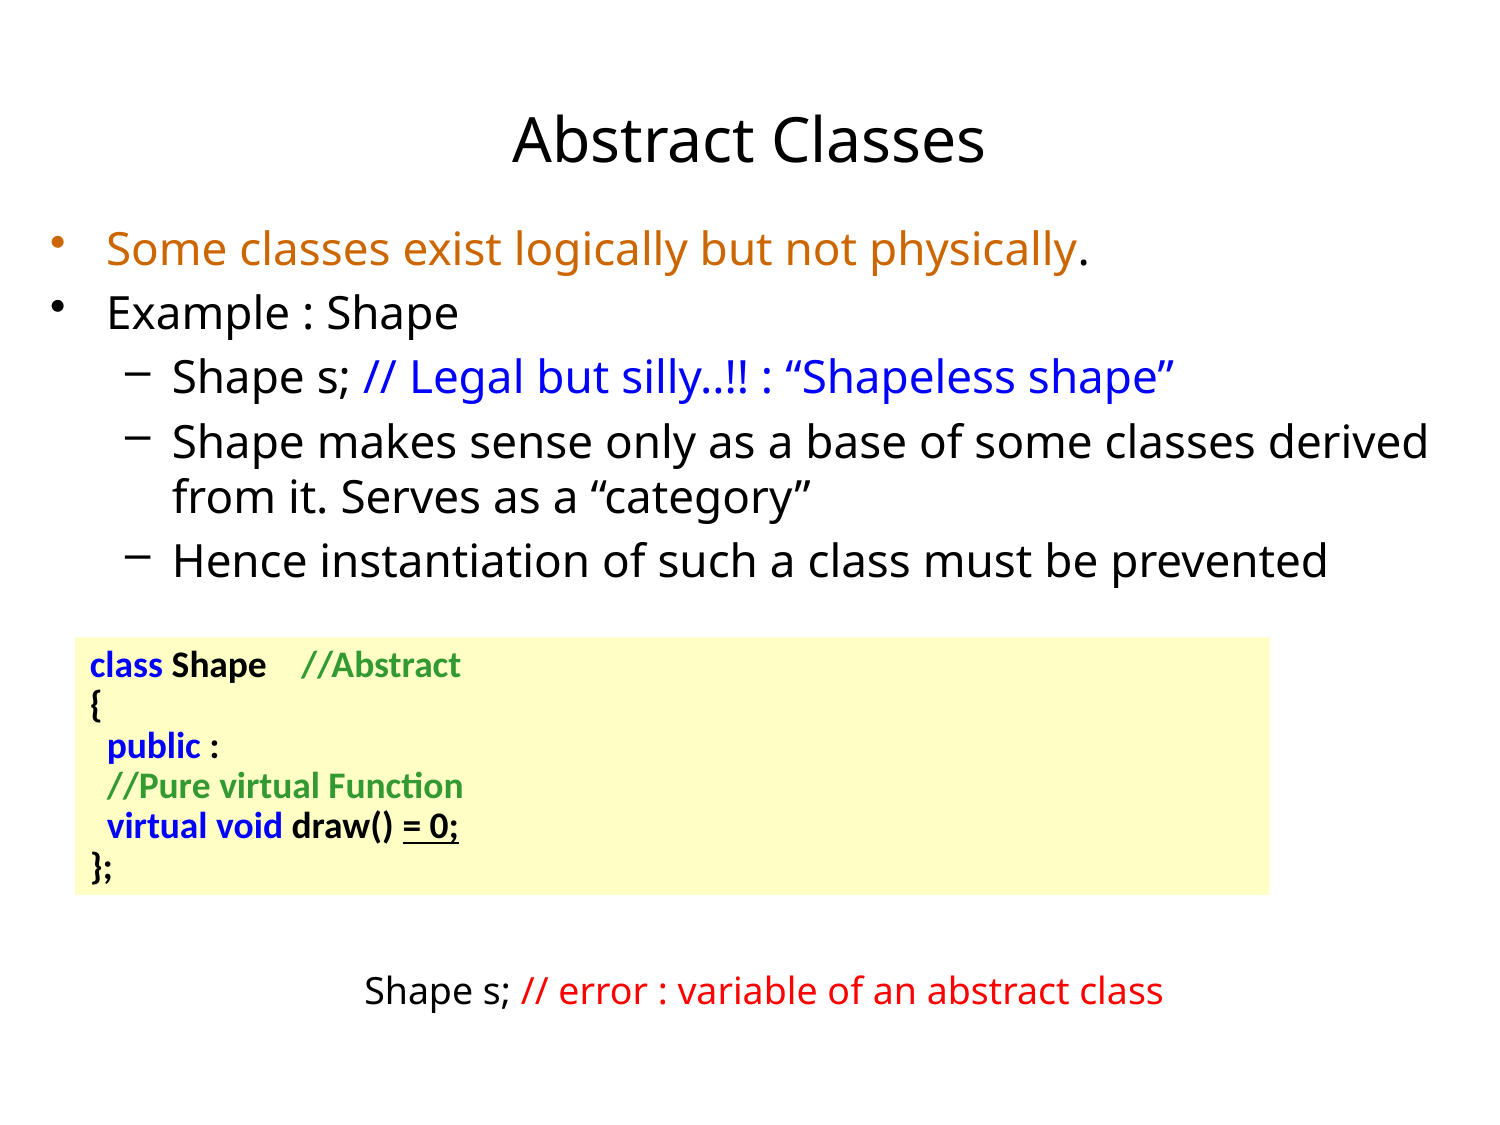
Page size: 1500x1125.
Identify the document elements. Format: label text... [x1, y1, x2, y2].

text_box class Shape //Abstract { public : //Pure virtual Function virtual void draw() = 0; }; [75, 637, 1270, 895]
text_box Some classes exist logically but not physically. Example : Shape Shape s; // Legal but silly..!! : “Shapeless shape” Shape makes sense only as a base of some classes derived from it. Serves as a “category” Hence instantiation of such a class must be prevented [49, 212, 1463, 613]
text_box Shape s; // error : variable of an abstract class [349, 959, 1180, 1019]
title Abstract Classes [75, 75, 1425, 200]
